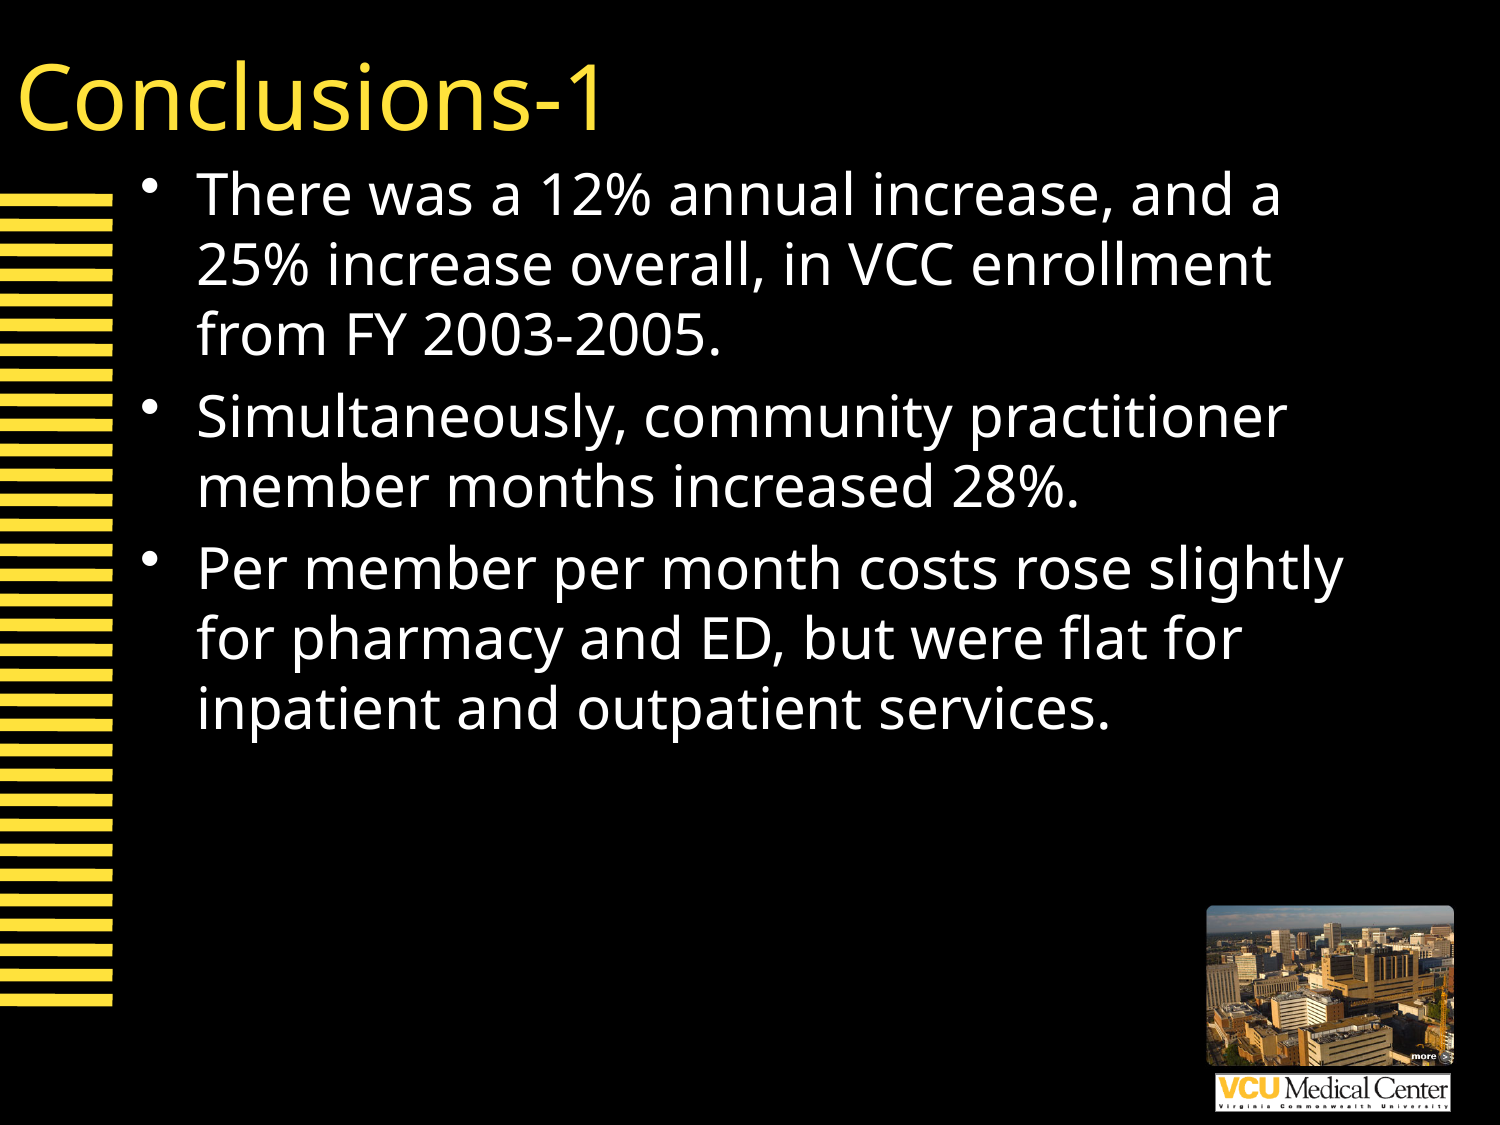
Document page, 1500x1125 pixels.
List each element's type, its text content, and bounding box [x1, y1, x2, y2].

title Conclusions-1 [0, 0, 1275, 188]
picture [1199, 900, 1461, 1072]
picture [1216, 1075, 1450, 1111]
list There was a 12% annual increase, and a 25% increase overall, in VCC enrollment from FY 2003-2005. Simultaneously, community practitioner member months increased 28%. Per member per month costs rose slightly for pharmacy and ED, but were flat for inpatient and outpatient services. [125, 149, 1400, 950]
